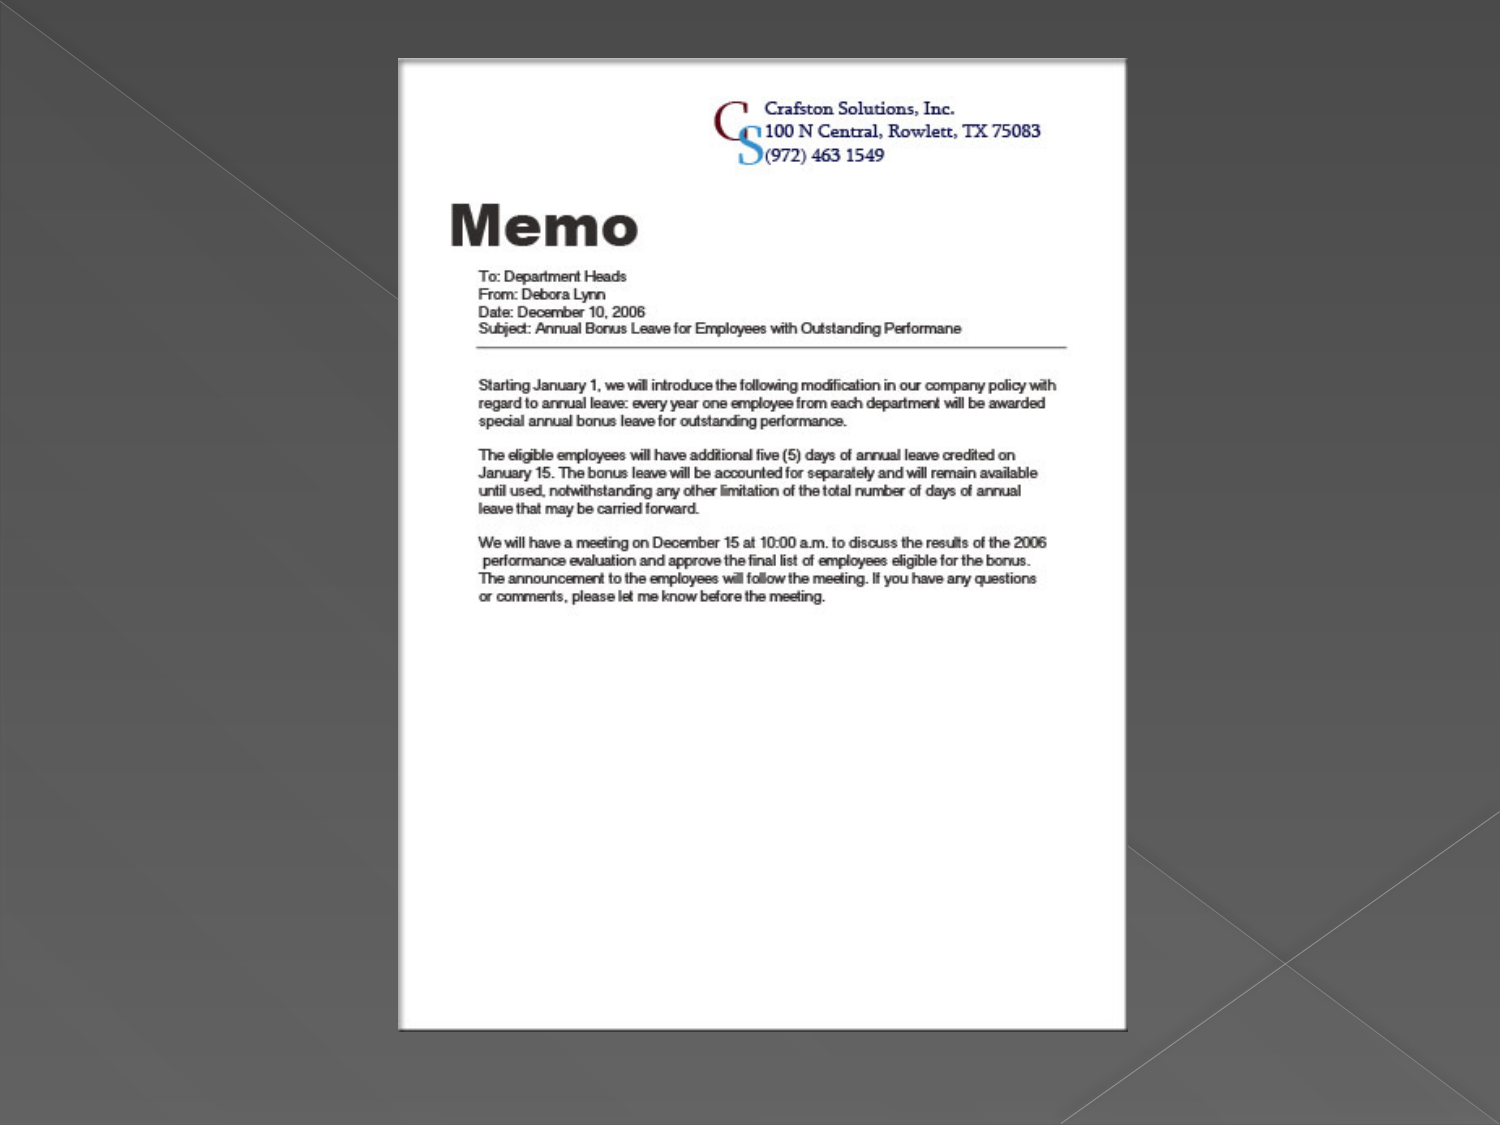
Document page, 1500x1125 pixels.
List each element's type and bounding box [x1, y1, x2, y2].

picture [398, 58, 1129, 1032]
